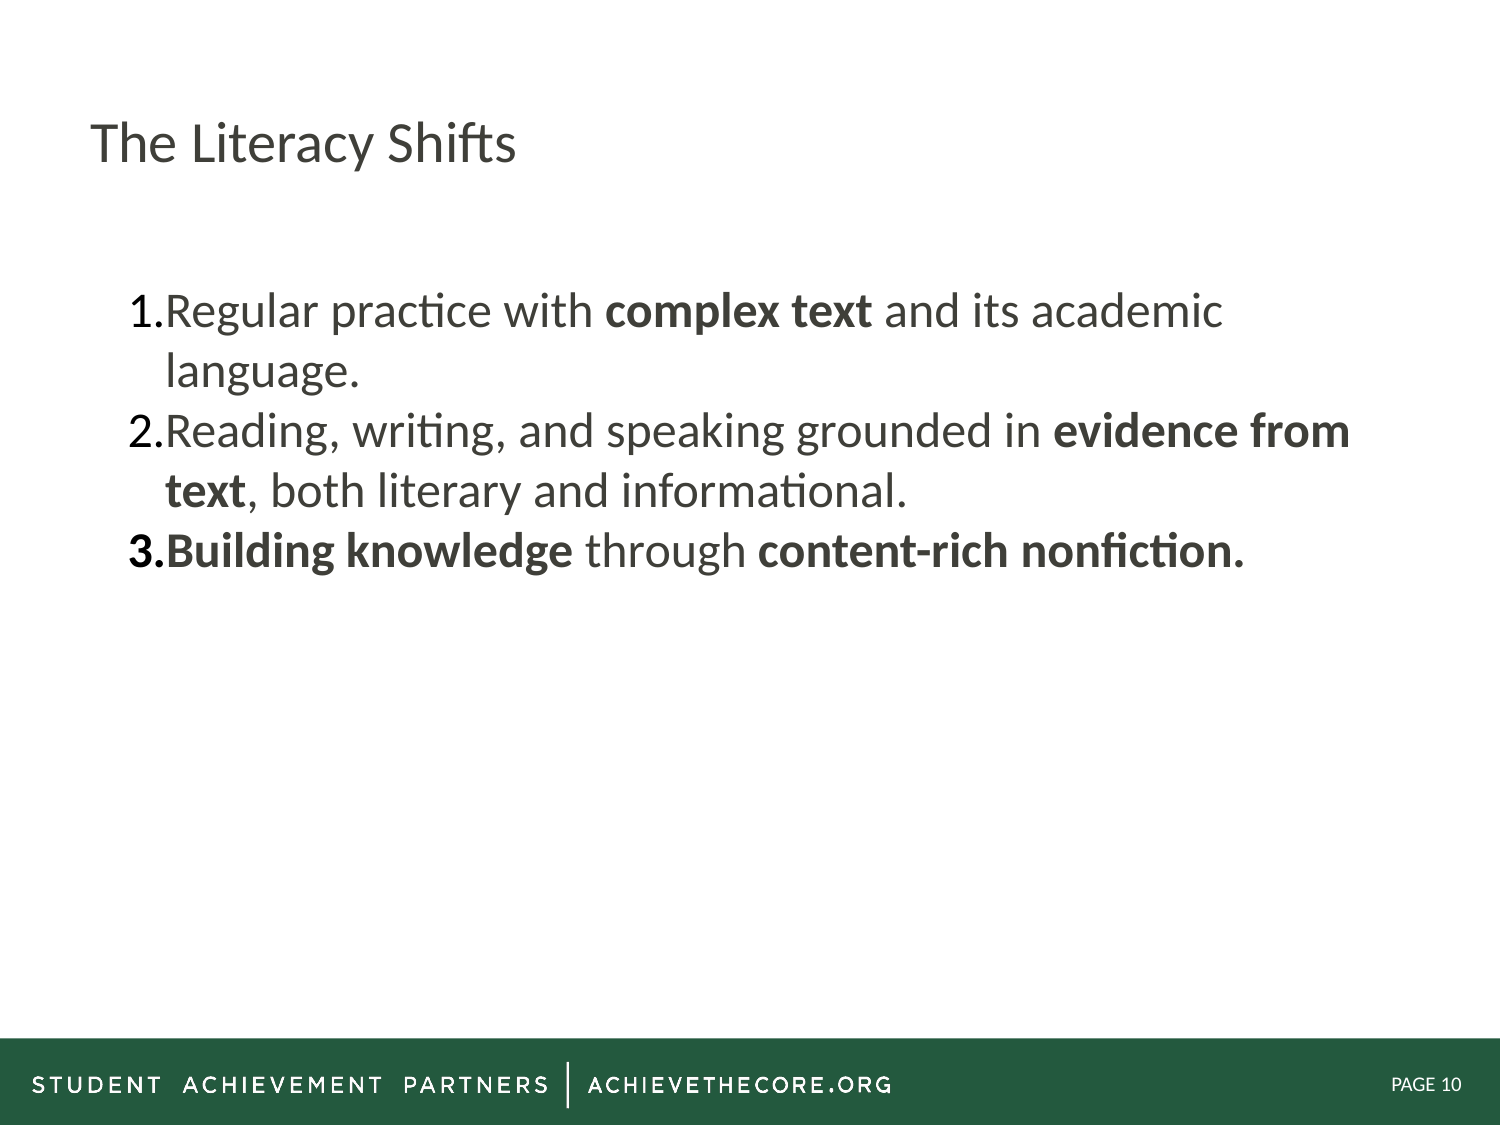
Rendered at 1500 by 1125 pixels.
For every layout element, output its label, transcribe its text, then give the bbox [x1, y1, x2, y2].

list Regular practice with complex text and its academic language. Reading, writing, and speaking grounded in evidence from text, both literary and informational. Building knowledge through content-rich nonfiction. [75, 262, 1425, 1005]
title The Literacy Shifts [75, 45, 1425, 233]
picture [12, 1055, 911, 1112]
